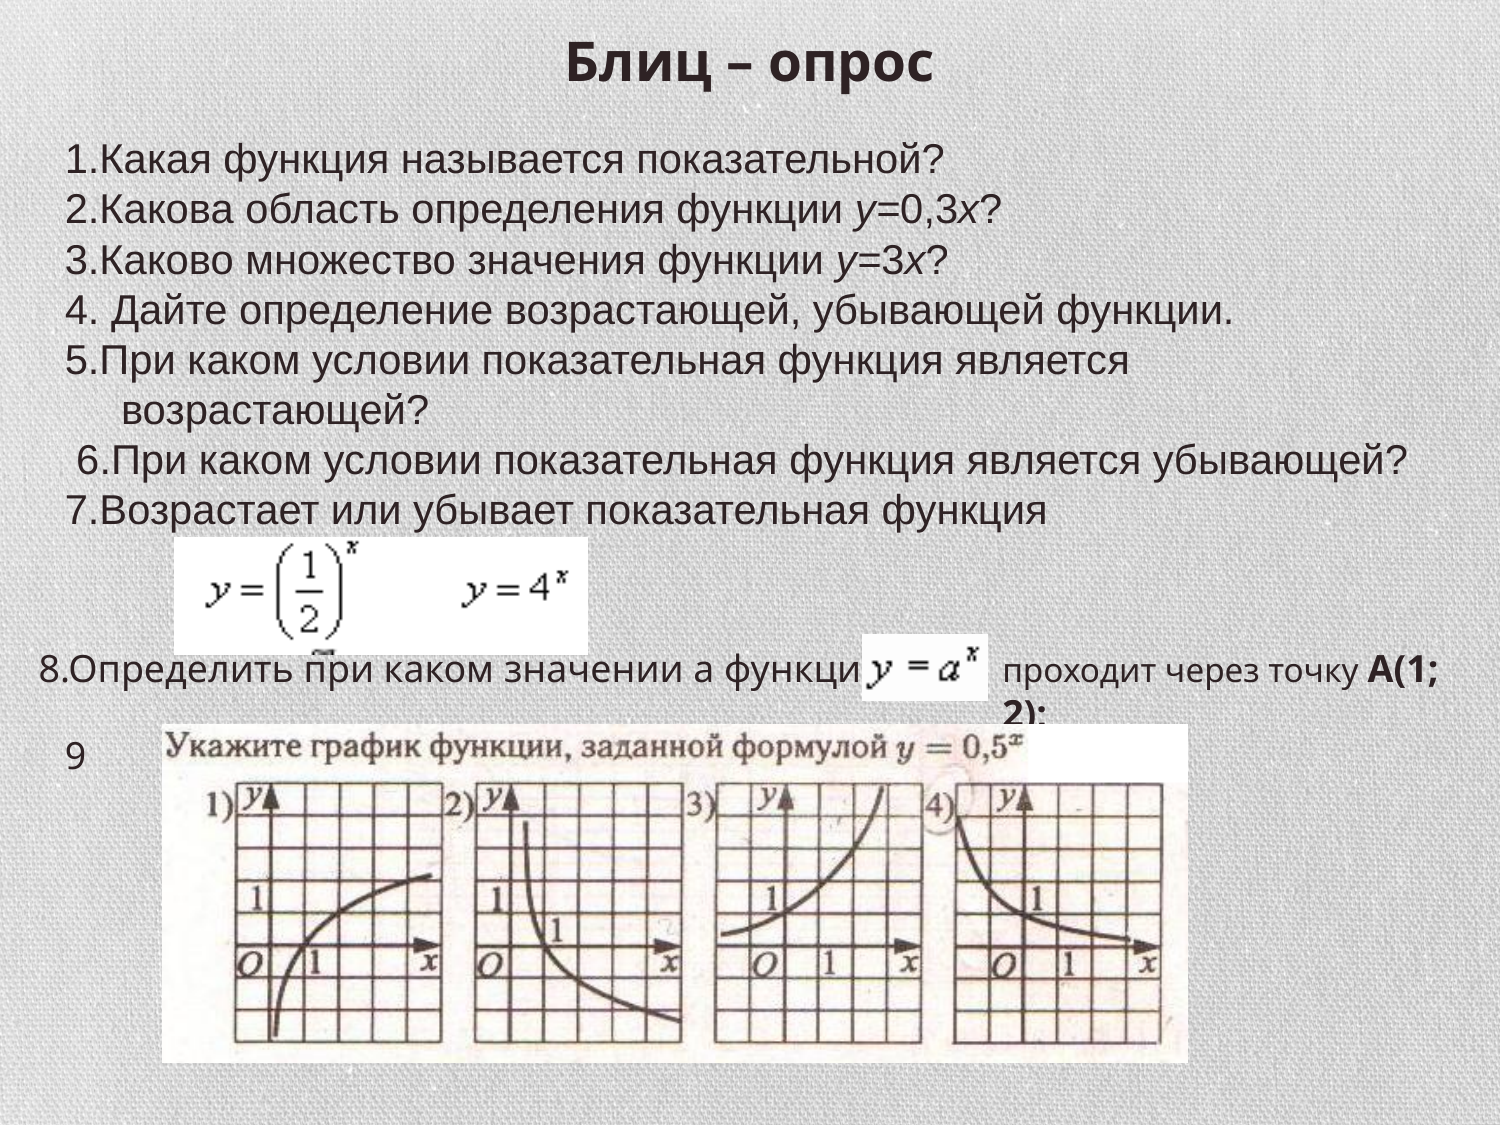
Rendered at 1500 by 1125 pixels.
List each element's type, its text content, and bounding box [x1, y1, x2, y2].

text_box 8.Определить при каком значении a функция [23, 637, 861, 698]
text_box проходит через точку А(1; 2); [987, 637, 1500, 743]
picture [862, 633, 988, 702]
picture [174, 537, 588, 655]
title Блиц – опрос [75, 19, 1425, 100]
picture [162, 724, 1188, 1063]
text_box 9 [49, 724, 101, 785]
text_box 1.Какая функция называется показательной? 2.Какова область определения функции y=0,3x? 3.Каково множество значения функции y=3x? 4. Дайте определение возрастающей, убывающей функции. 5.При каком условии показательная функция является возрастающей? 6.При каком условии показательная функция является убывающей? 7.Возрастает или убывает показательная функция [50, 124, 1450, 540]
